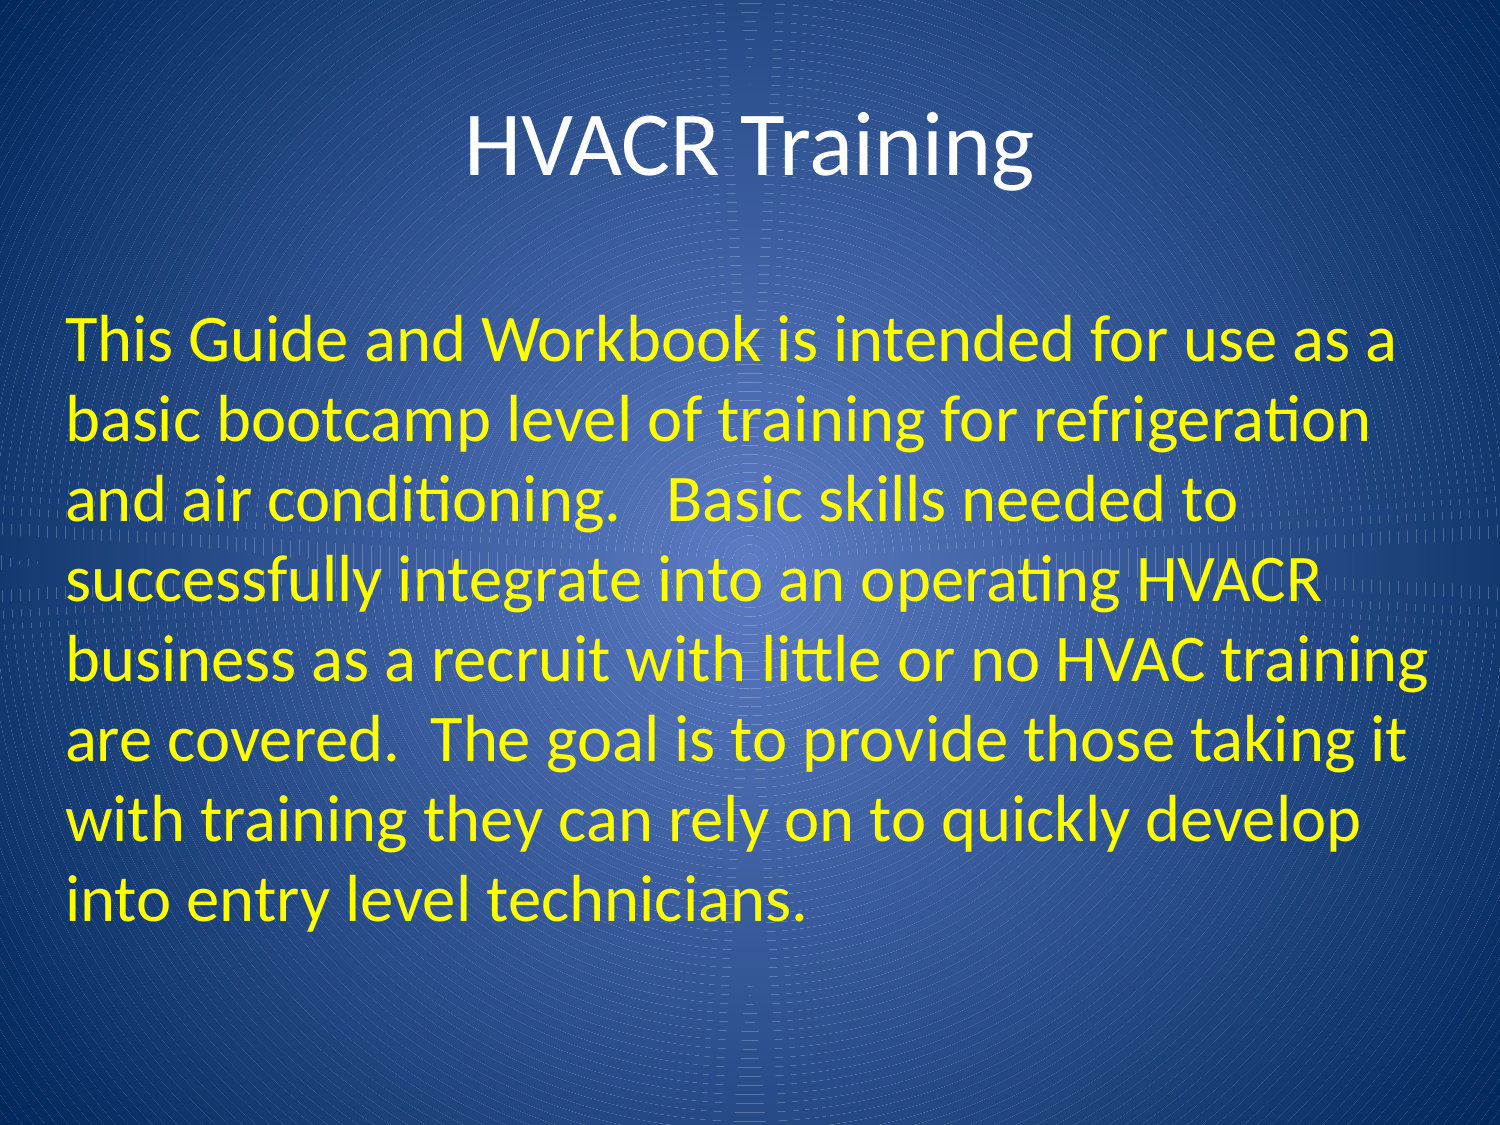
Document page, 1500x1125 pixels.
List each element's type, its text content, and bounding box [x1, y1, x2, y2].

title HVACR Training [75, 45, 1425, 233]
list This Guide and Workbook is intended for use as a basic bootcamp level of training for refrigeration and air conditioning. Basic skills needed to successfully integrate into an operating HVACR business as a recruit with little or no HVAC training are covered. The goal is to provide those taking it with training they can rely on to quickly develop into entry level technicians. [50, 287, 1463, 1080]
